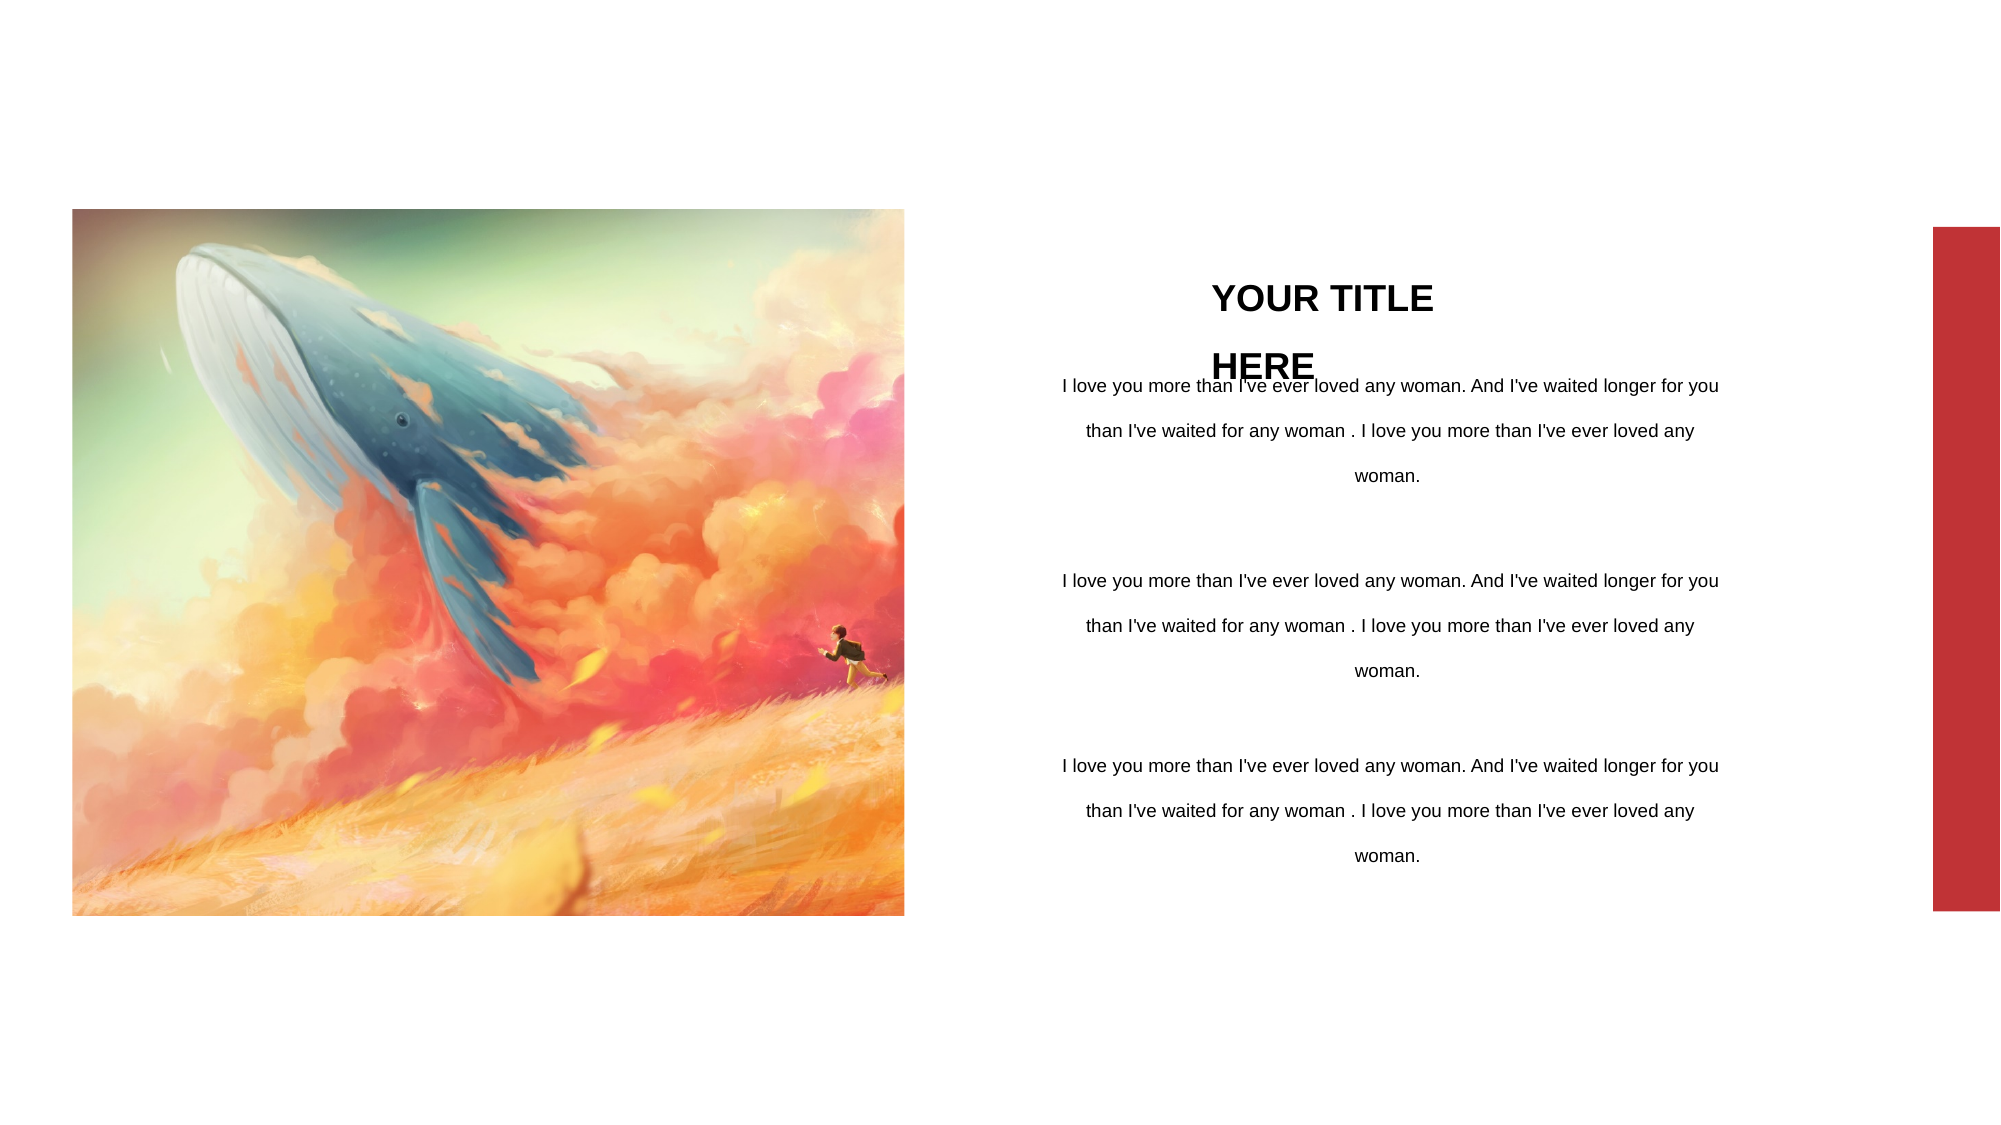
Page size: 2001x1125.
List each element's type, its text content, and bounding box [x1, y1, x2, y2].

text_box I love you more than I've ever loved any woman. And I've waited longer for you than I've waited for any woman . I love you more than I've ever loved any woman. [1046, 724, 1734, 875]
text_box I love you more than I've ever loved any woman. And I've waited longer for you than I've waited for any woman . I love you more than I've ever loved any woman. [1046, 539, 1734, 689]
text_box [1932, 226, 2000, 912]
text_box I love you more than I've ever loved any woman. And I've waited longer for you than I've waited for any woman . I love you more than I've ever loved any woman. [1046, 343, 1734, 494]
picture [72, 209, 905, 916]
text_box YOUR TITLE HERE [1196, 244, 1562, 343]
